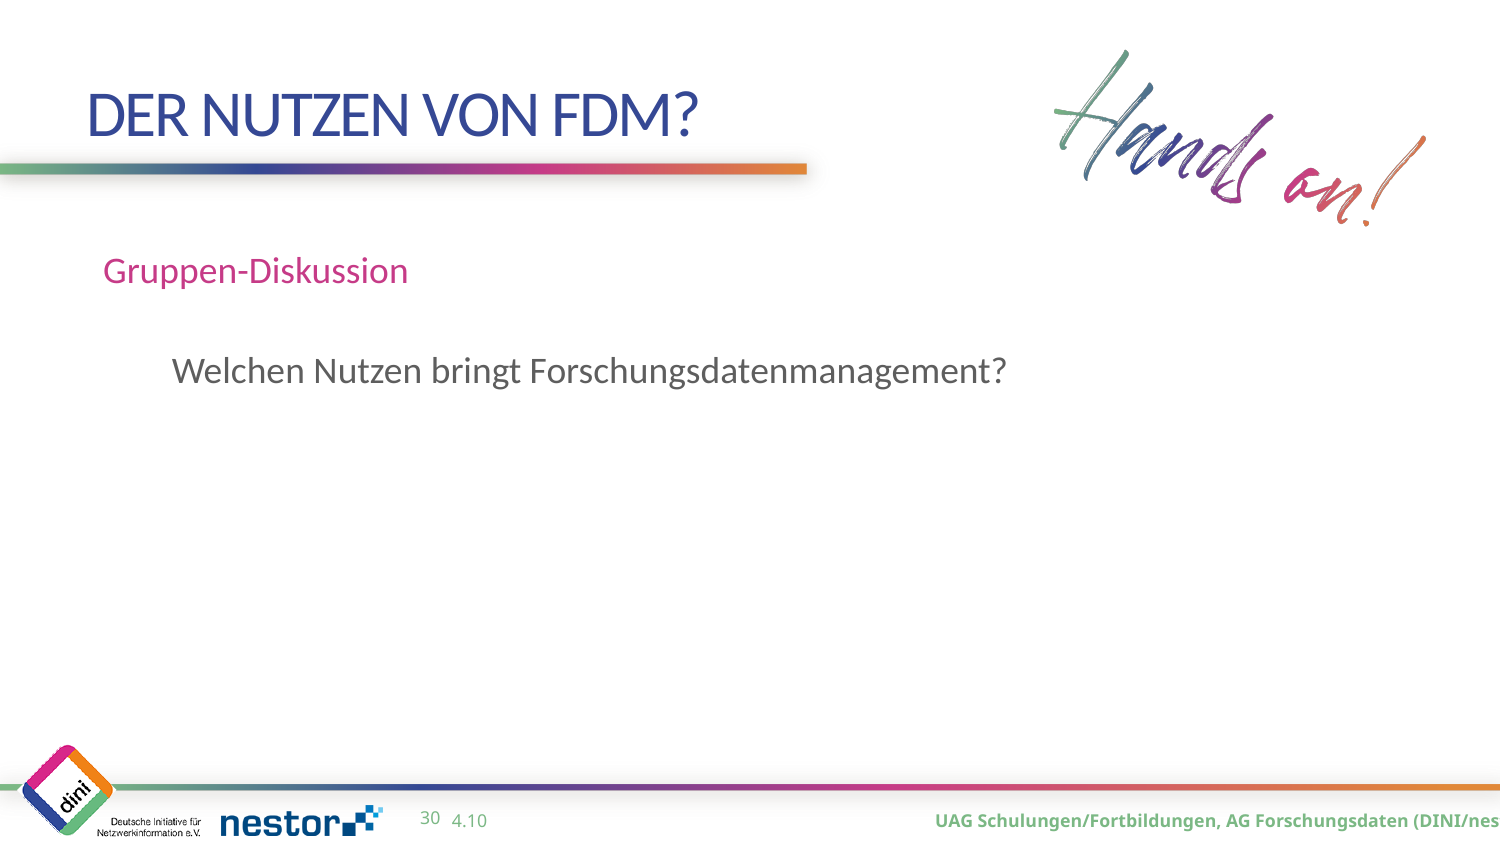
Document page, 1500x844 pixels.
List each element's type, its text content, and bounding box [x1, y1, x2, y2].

picture [1423, 817, 1428, 825]
text_box 4.10 [433, 801, 502, 838]
list Gruppen-Diskussion [88, 238, 1432, 301]
list Welchen Nutzen bringt Forschungsdatenmanagement? [157, 316, 1128, 481]
picture [1035, 49, 1426, 238]
picture [1280, 819, 1289, 825]
slide_number 29 [406, 801, 454, 841]
title Der Nutzen von FDM? [77, 61, 1423, 158]
picture [0, 138, 837, 204]
picture [0, 731, 1500, 844]
